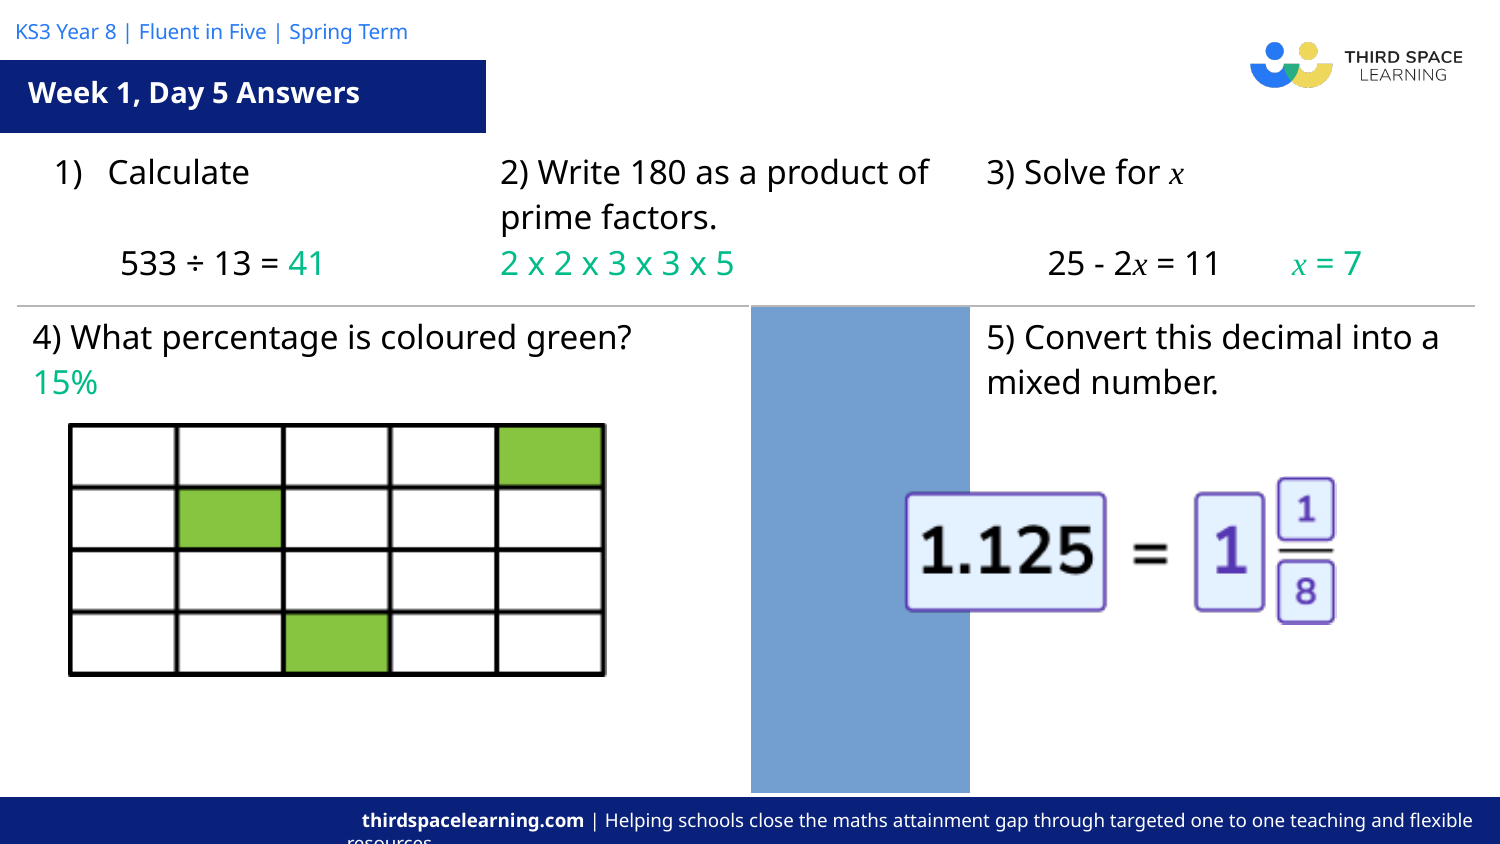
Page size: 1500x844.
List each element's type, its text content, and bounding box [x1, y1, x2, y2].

picture [1250, 33, 1465, 99]
table_header 3) Solve for x 25 - 2x = 11 x = 7 [972, 142, 1474, 305]
table_cell 4) What percentage is coloured green? 15% [19, 307, 749, 792]
table_header Calculate 533 ÷ 13 = 41 [19, 142, 484, 305]
picture [67, 423, 608, 678]
text_box Week 1, Day 5 Answers [13, 59, 383, 125]
table_cell 5) Convert this decimal into a mixed number. [972, 307, 1474, 792]
table_header 2) Write 180 as a product of prime factors. 2 x 2 x 3 x 3 x 5 [486, 142, 970, 305]
picture [904, 476, 1338, 625]
